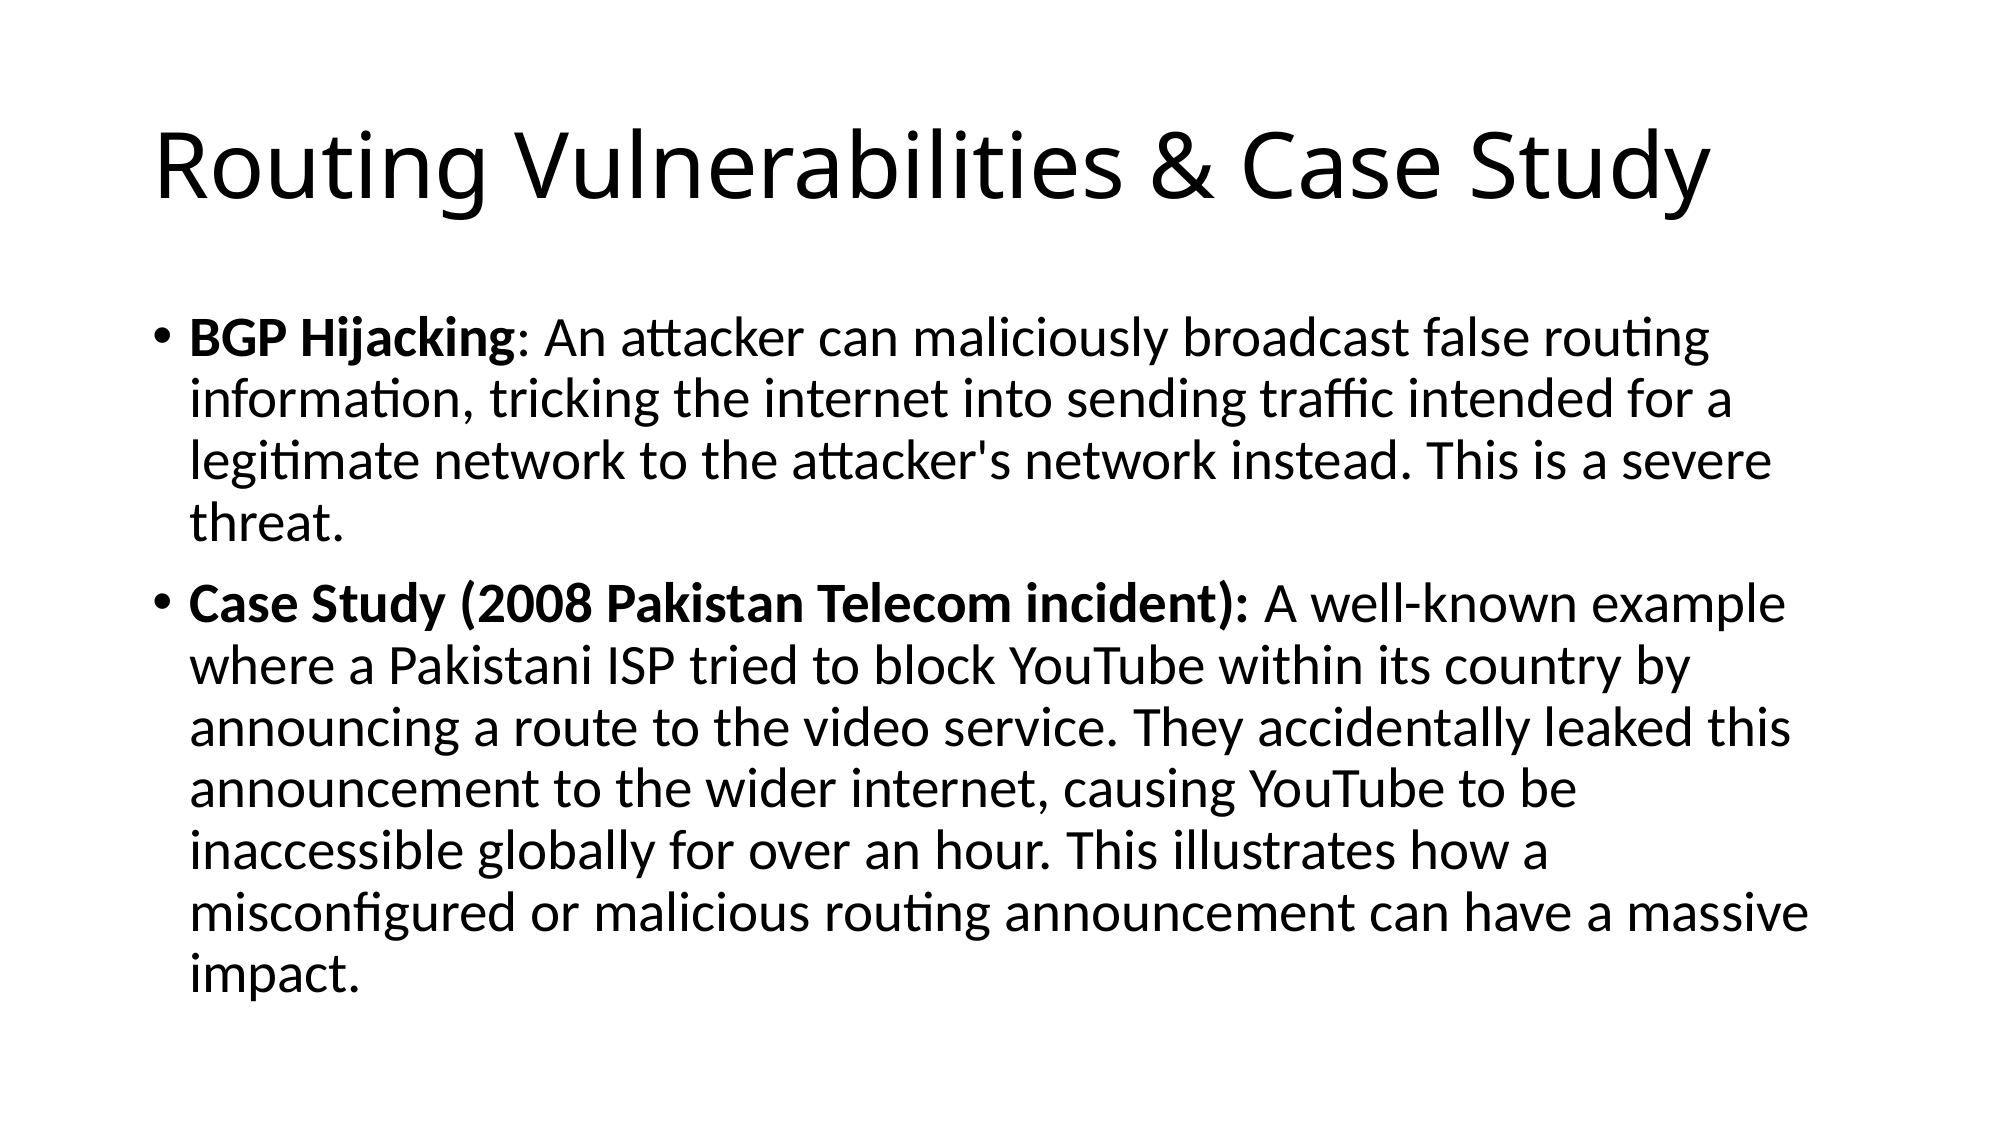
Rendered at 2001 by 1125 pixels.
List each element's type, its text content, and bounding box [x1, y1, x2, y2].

list BGP Hijacking: An attacker can maliciously broadcast false routing information, tricking the internet into sending traffic intended for a legitimate network to the attacker's network instead. This is a severe threat. Case Study (2008 Pakistan Telecom incident): A well-known example where a Pakistani ISP tried to block YouTube within its country by announcing a route to the video service. They accidentally leaked this announcement to the wider internet, causing YouTube to be inaccessible globally for over an hour. This illustrates how a misconfigured or malicious routing announcement can have a massive impact. [137, 299, 1863, 1014]
title Routing Vulnerabilities & Case Study [137, 59, 1863, 278]
